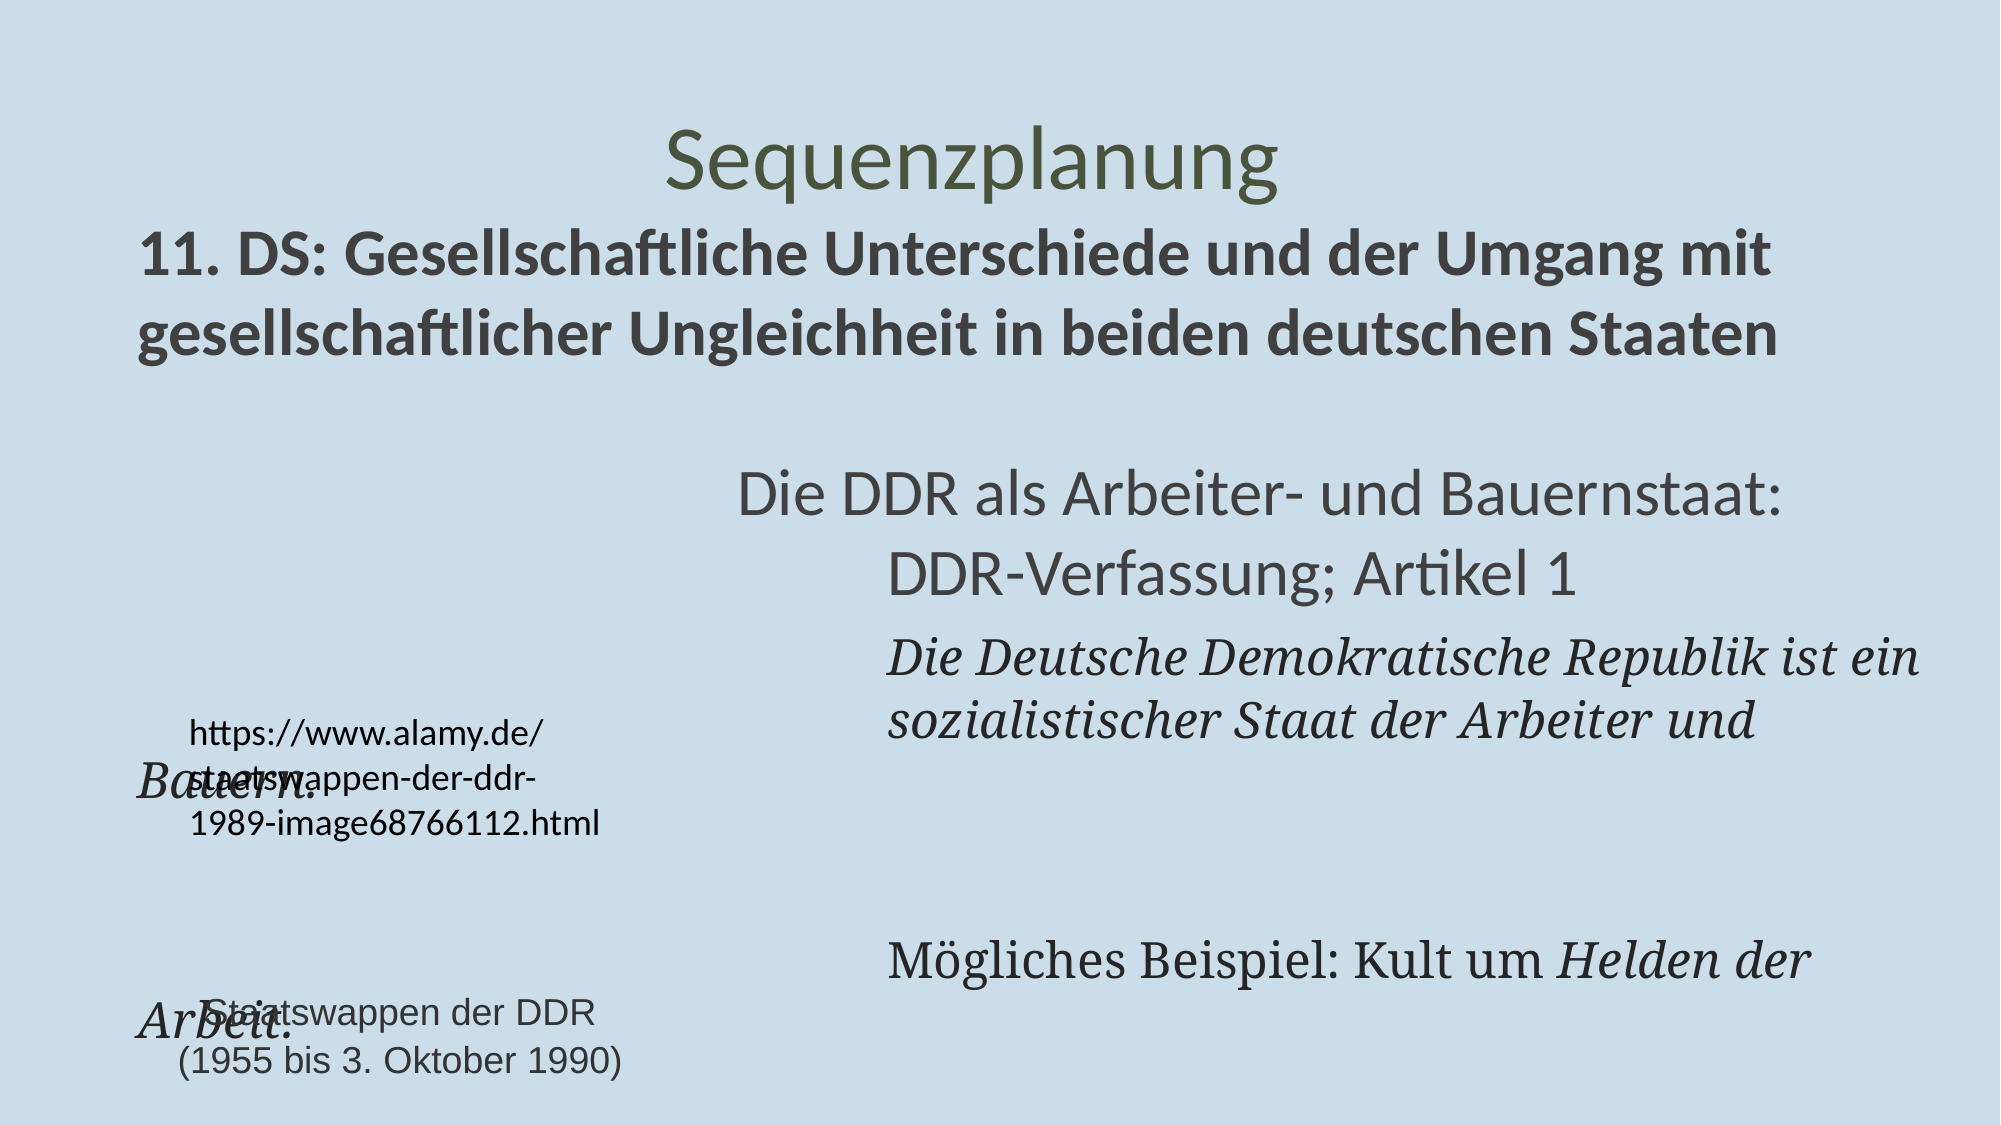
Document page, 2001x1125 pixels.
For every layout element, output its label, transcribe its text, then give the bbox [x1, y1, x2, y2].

list 11. DS: Gesellschaftliche Unterschiede und der Umgang mit gesellschaftlicher Ungleichheit in beiden deutschen Staaten Die DDR als Arbeiter- und Bauernstaat: DDR-Verfassung; Artikel 1 Die Deutsche Demokratische Republik ist ein sozialistischer Staat der Arbeiter und Bauern. Mögliches Beispiel: Kult um Helden der Arbeit. [137, 201, 1946, 1083]
text_box https://www.alamy.de/staatswappen-der-ddr-1989-image68766112.html [174, 700, 626, 851]
text_box Staatswappen der DDR (1955 bis 3. Oktober 1990) [140, 977, 661, 1089]
text_box Sequenzplanung [137, 102, 1788, 222]
